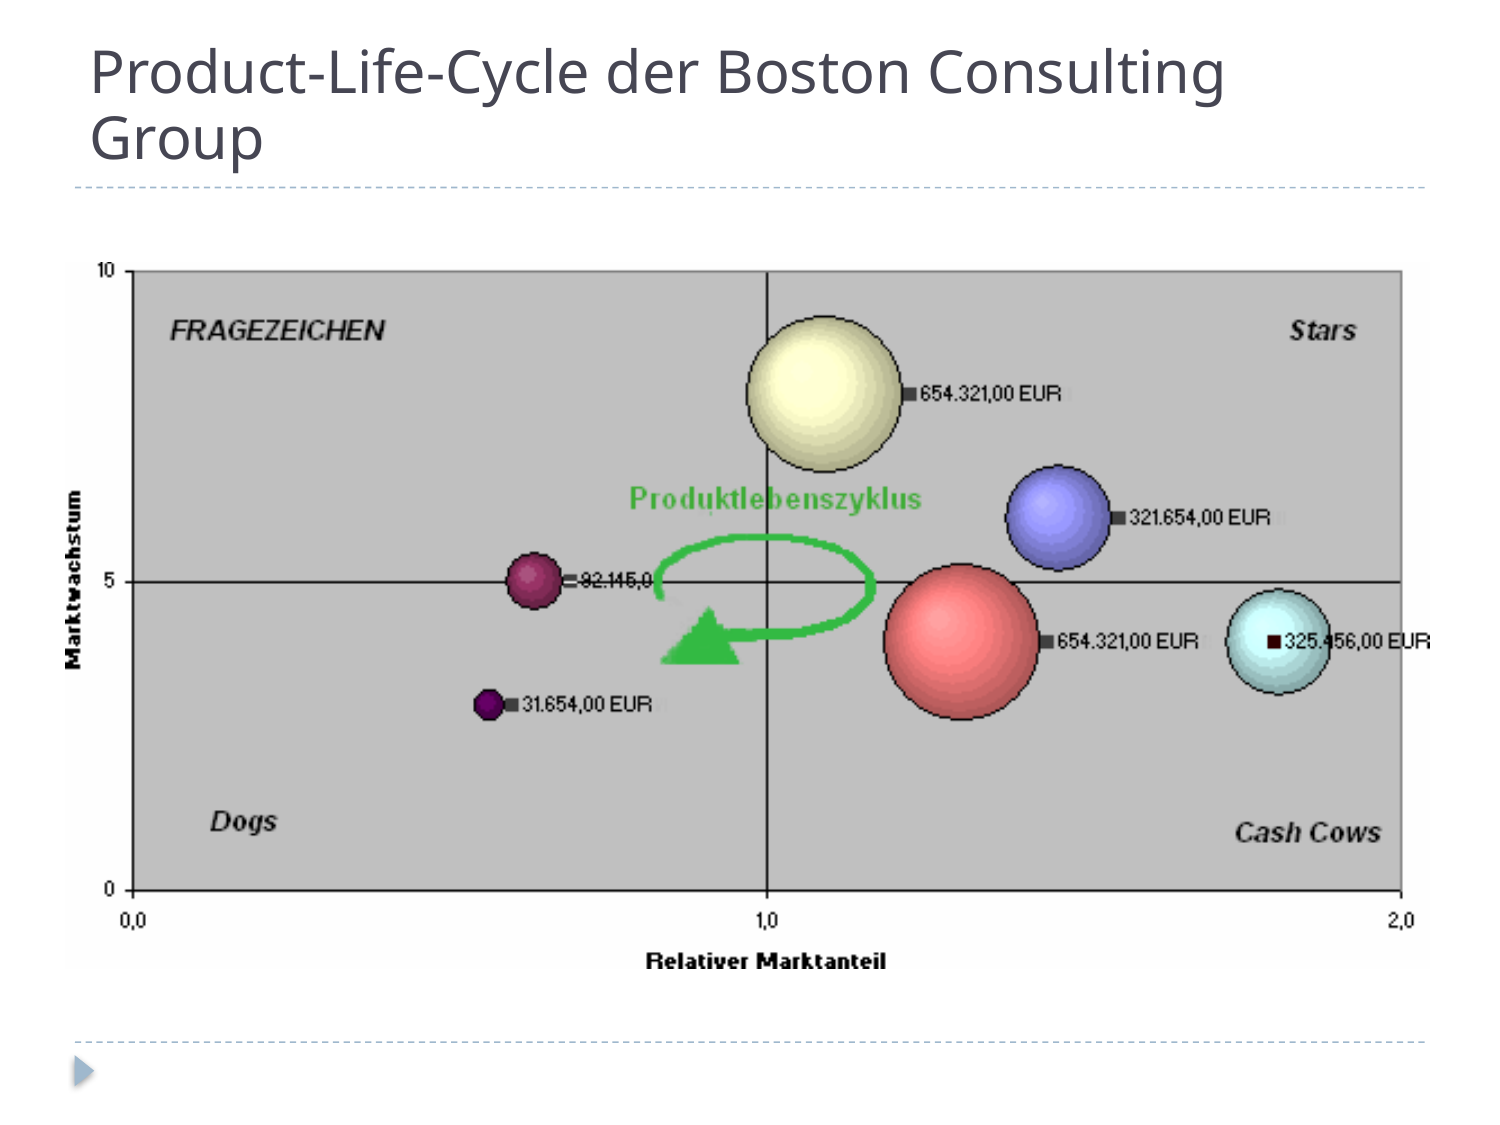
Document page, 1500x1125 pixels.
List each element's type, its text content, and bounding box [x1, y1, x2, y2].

picture [65, 262, 1430, 969]
title Product-Life-Cycle der Boston Consulting Group [75, 32, 1425, 181]
